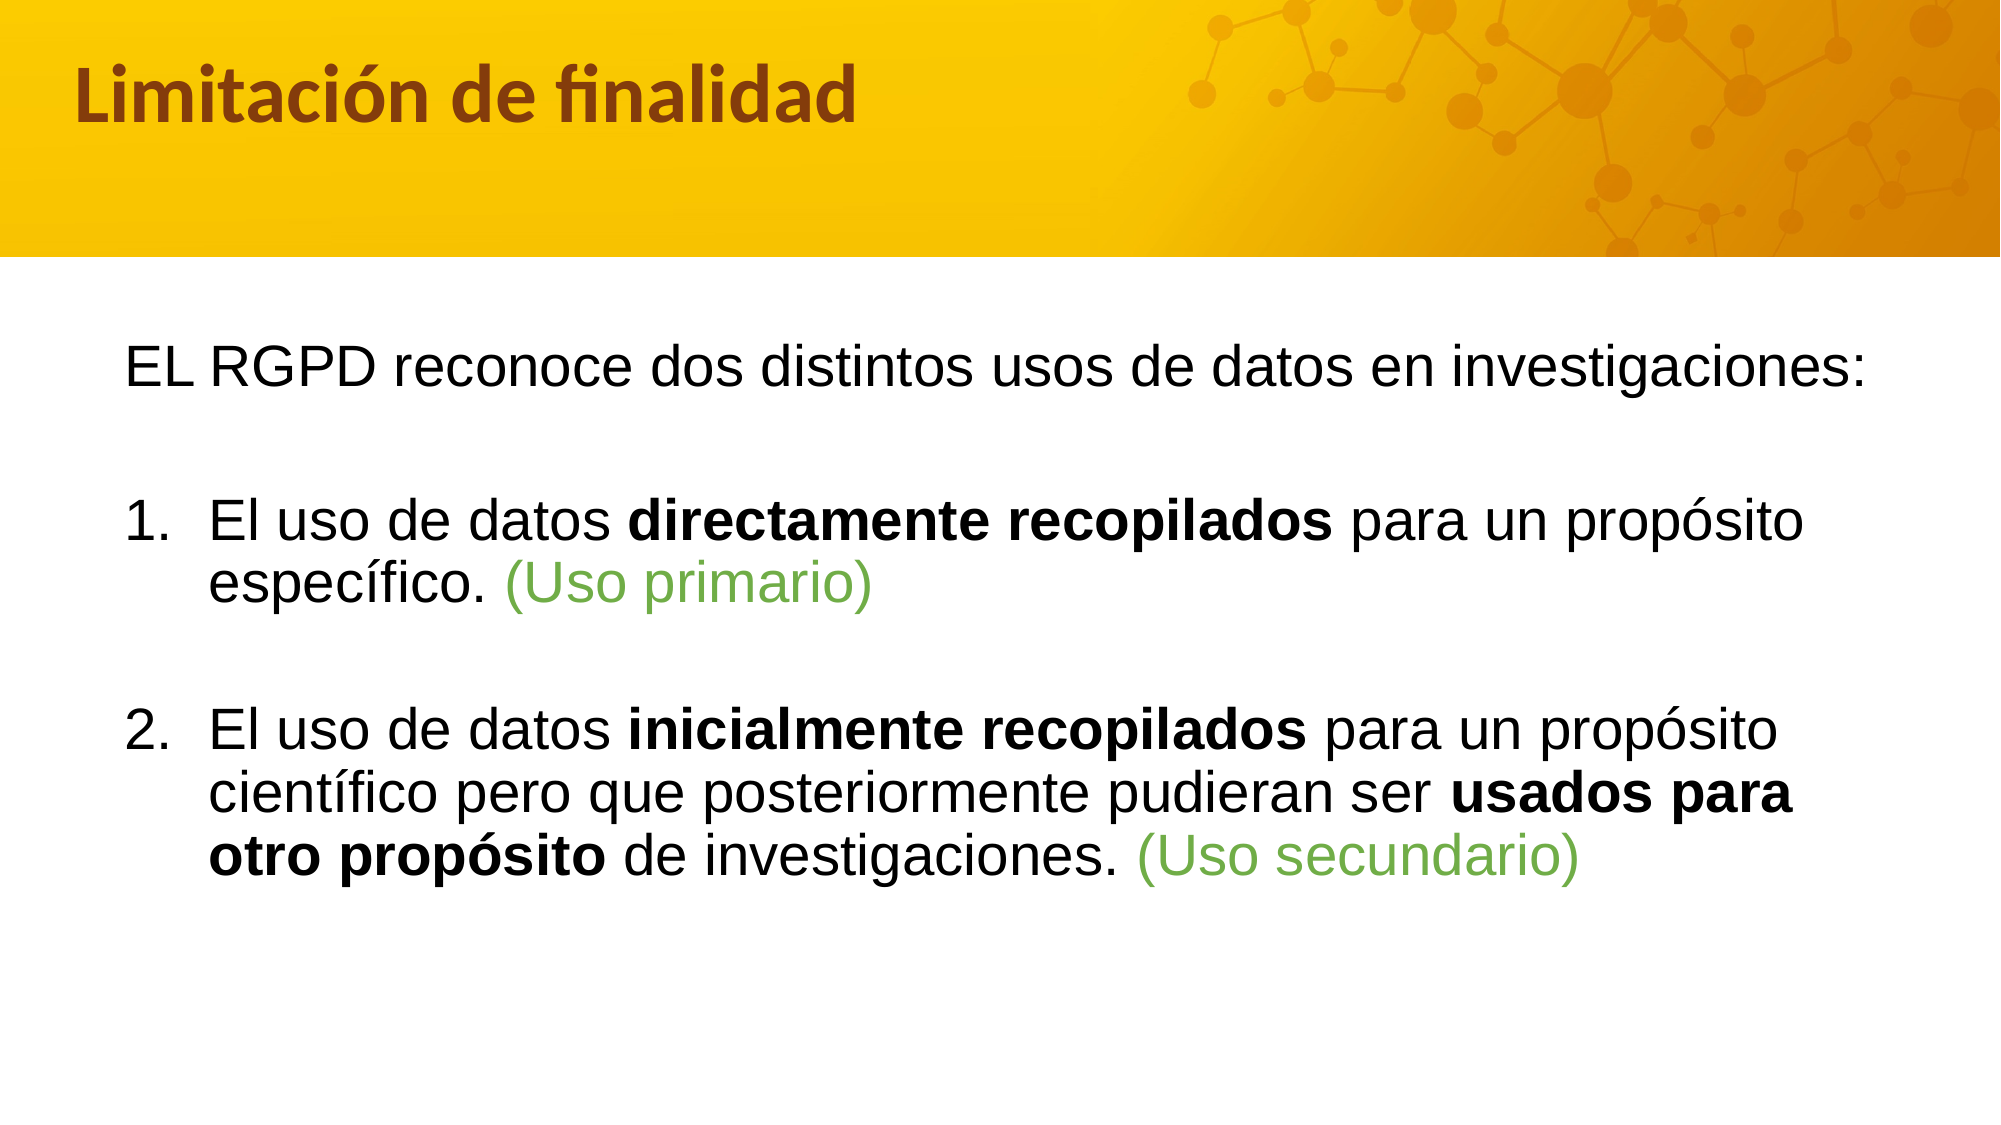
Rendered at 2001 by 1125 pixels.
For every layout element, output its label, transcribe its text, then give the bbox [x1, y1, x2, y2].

text_box EL RGPD reconoce dos distintos usos de datos en investigaciones: El uso de datos directamente recopilados para un propósito específico. (Uso primario) El uso de datos inicialmente recopilados para un propósito científico pero que posteriormente pudieran ser usados para otro propósito de investigaciones. (Uso secundario) [109, 328, 1918, 1065]
title Limitación de finalidad [59, 0, 1785, 204]
picture [0, 0, 2000, 257]
